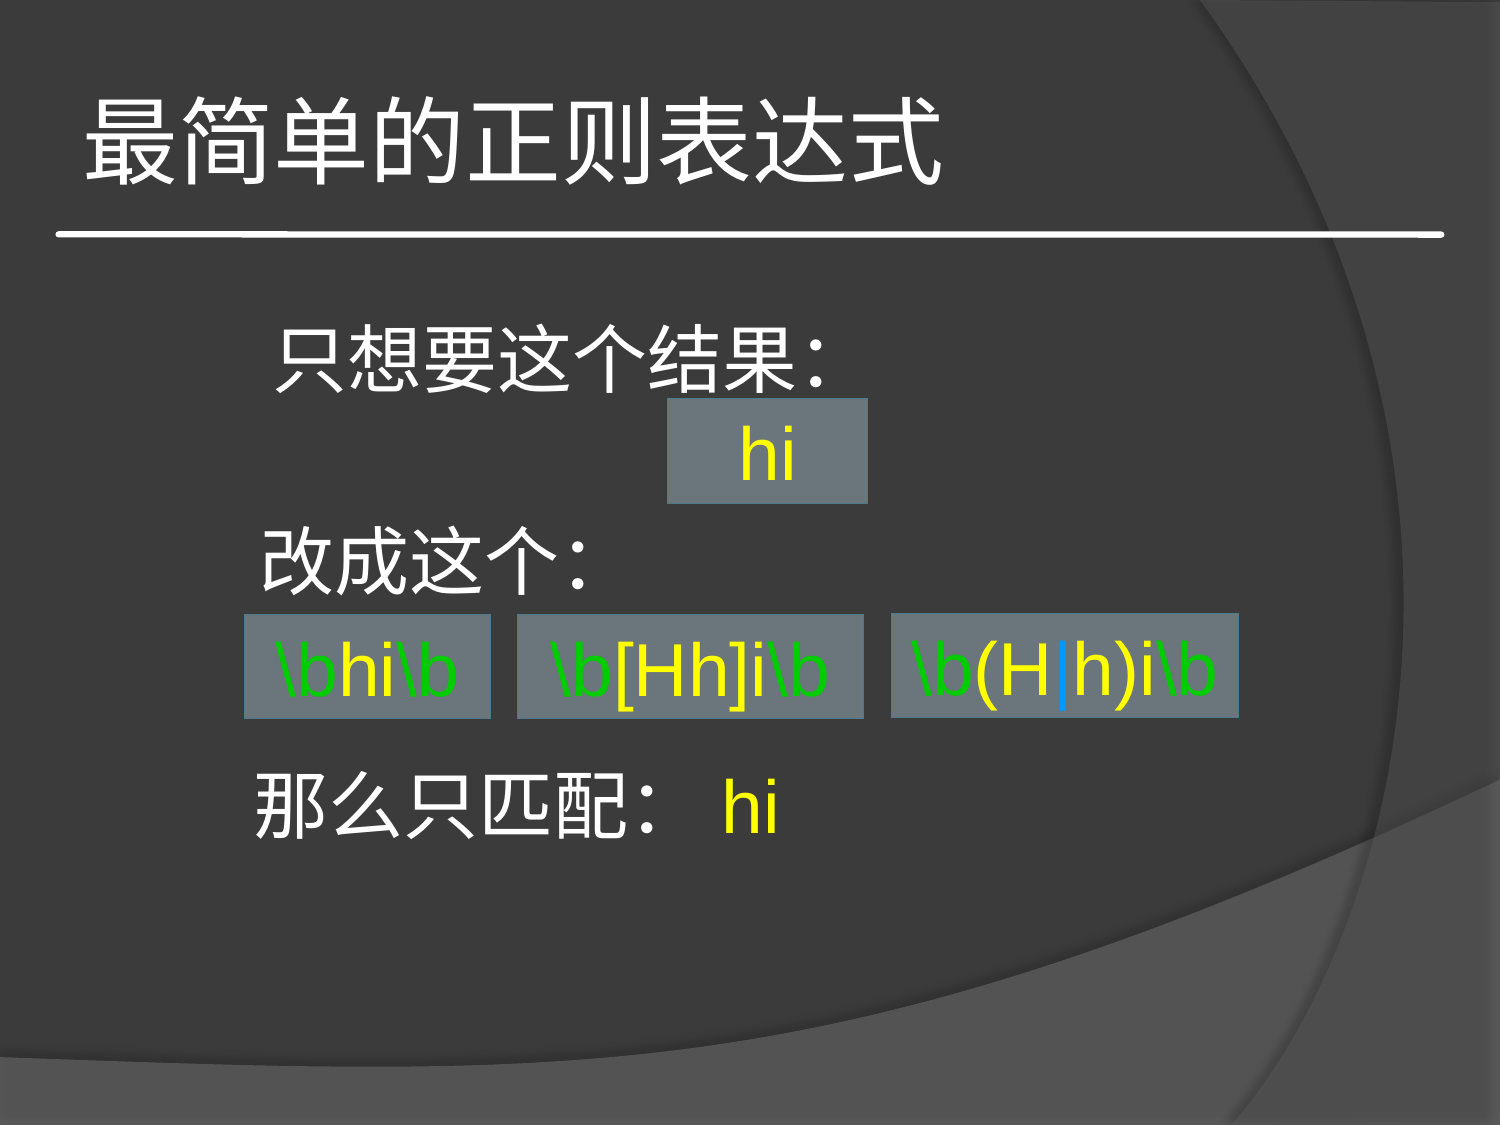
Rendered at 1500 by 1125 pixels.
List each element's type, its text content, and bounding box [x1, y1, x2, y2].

title 最简单的正则表达式 [75, 45, 1300, 226]
text_box \b(H|h)i\b [891, 613, 1239, 718]
text_box \bhi\b [244, 614, 491, 719]
text_box \b[Hh]i\b [517, 614, 864, 719]
text_box 那么只匹配：hi [239, 751, 1142, 857]
text_box 只想要这个结果： [257, 304, 916, 410]
text_box 改成这个： [244, 507, 1147, 612]
text_box hi [667, 398, 868, 504]
